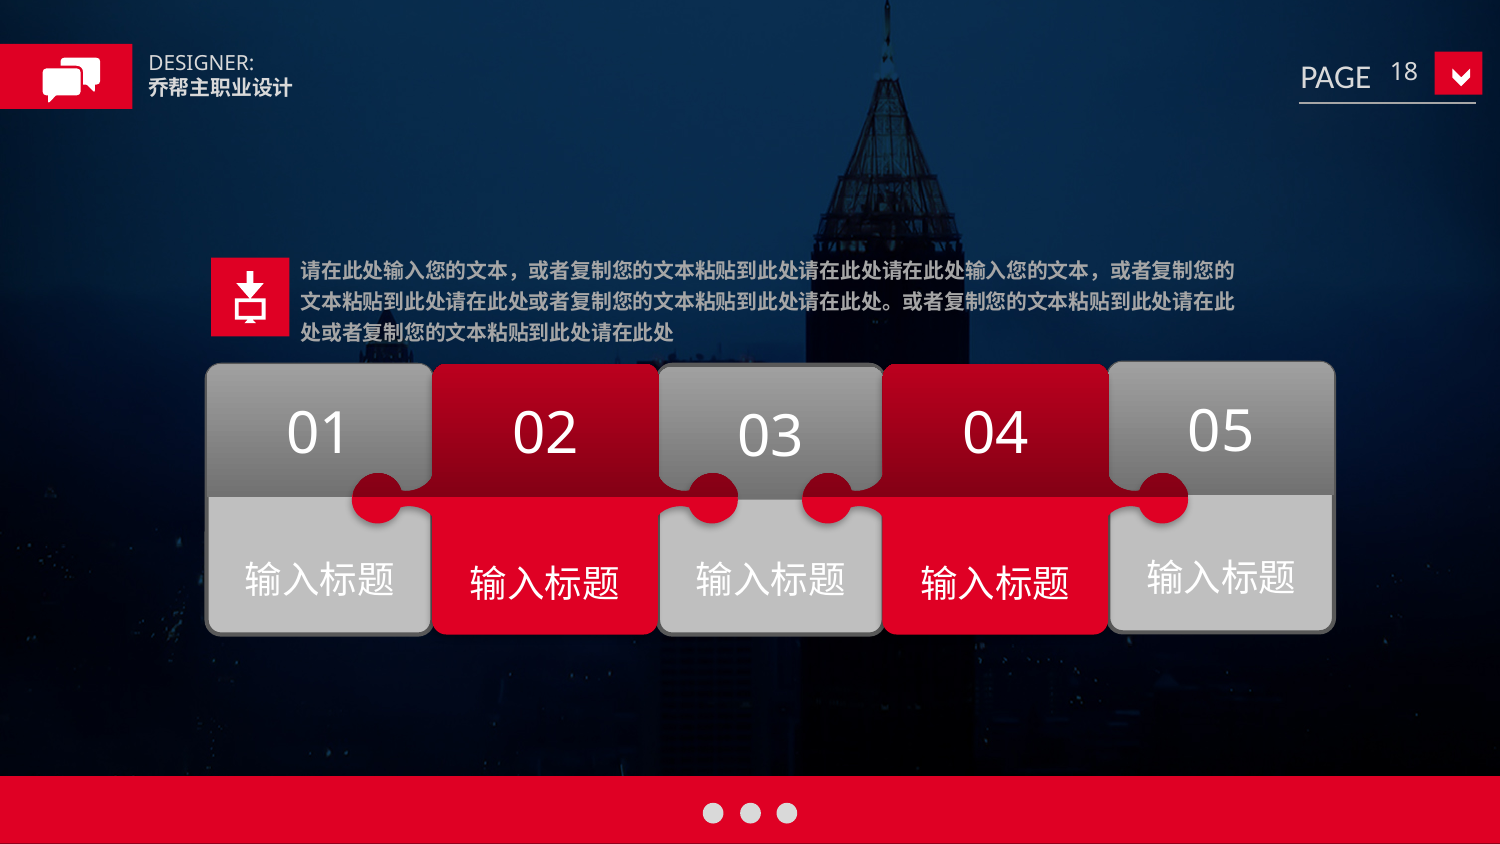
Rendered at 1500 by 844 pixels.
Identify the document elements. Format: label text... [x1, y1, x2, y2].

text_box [210, 257, 290, 337]
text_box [351, 363, 739, 635]
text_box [206, 363, 350, 635]
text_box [1107, 361, 1335, 633]
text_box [741, 364, 799, 635]
picture [0, 0, 1500, 776]
text_box 请在此处输入您的文本，或者复制您的文本粘贴到此处请在此处请在此处输入您的文本，或者复制您的文本粘贴到此处请在此处或者复制您的文本粘贴到此处请在此处。或者复制您的文本粘贴到此处请在此处或者复制您的文本粘贴到此处请在此处 [289, 245, 1262, 351]
slide_number 18 [1373, 50, 1435, 96]
text_box DESIGNER: 乔帮主职业设计 [133, 41, 309, 107]
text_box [801, 363, 1189, 635]
